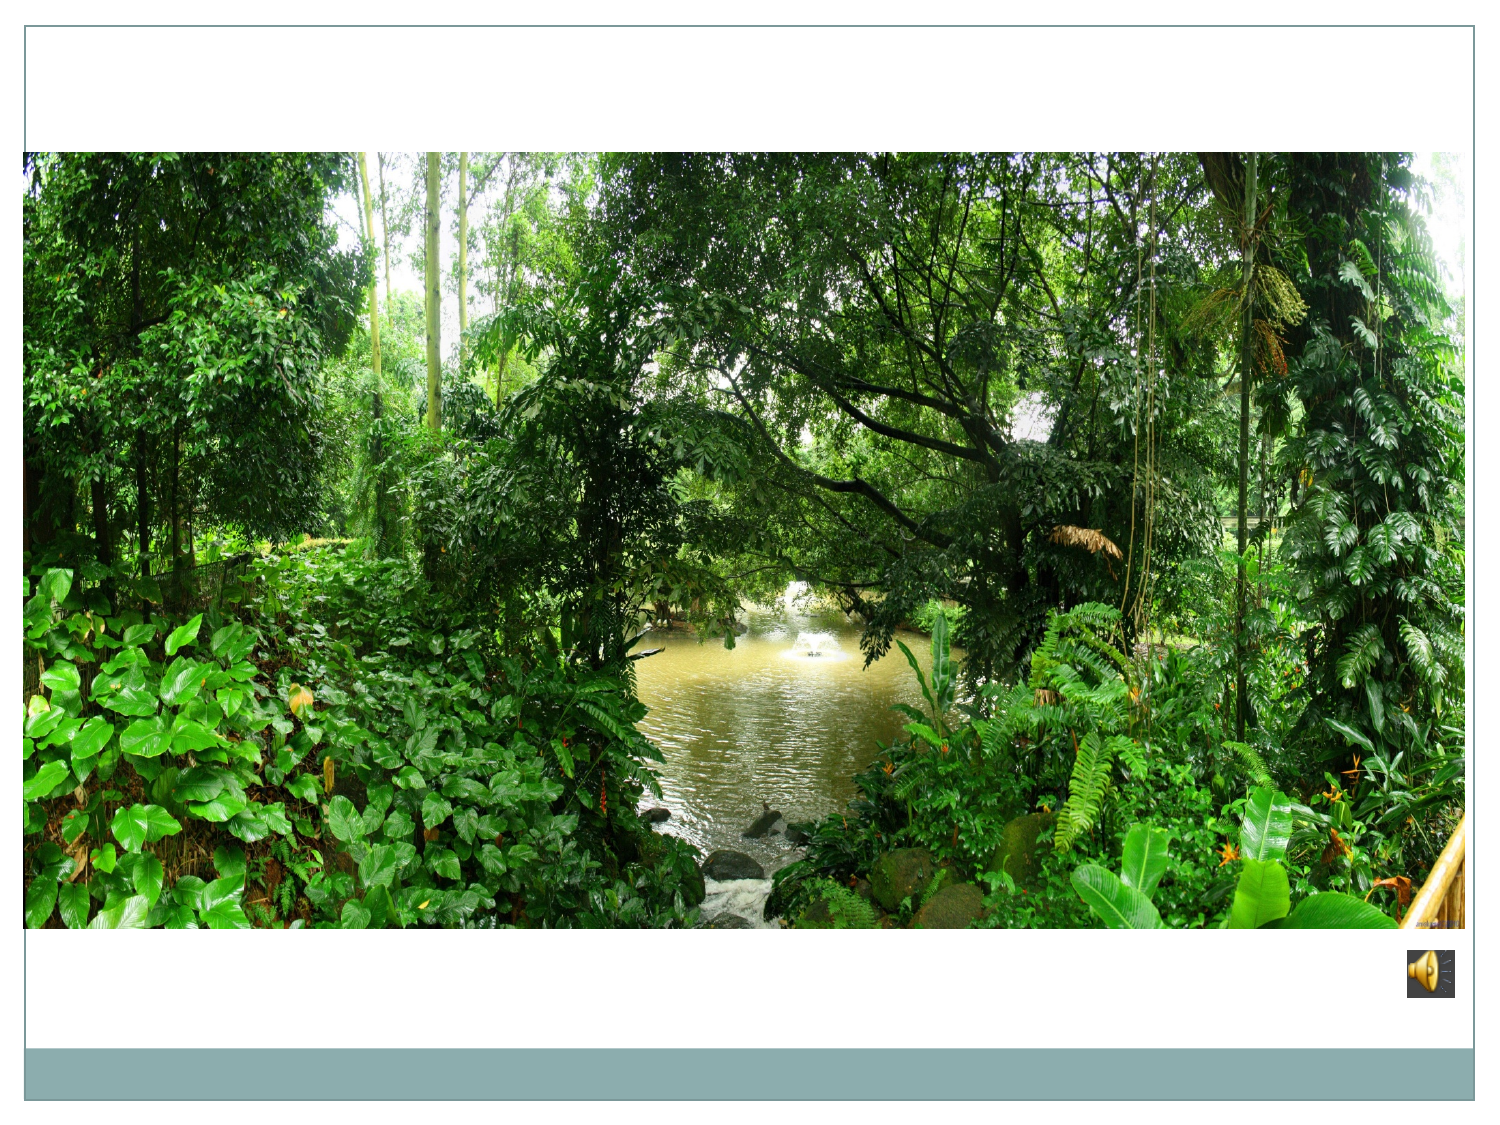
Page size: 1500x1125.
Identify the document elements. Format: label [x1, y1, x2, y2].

picture [23, 152, 1466, 930]
picture [1406, 948, 1457, 1000]
